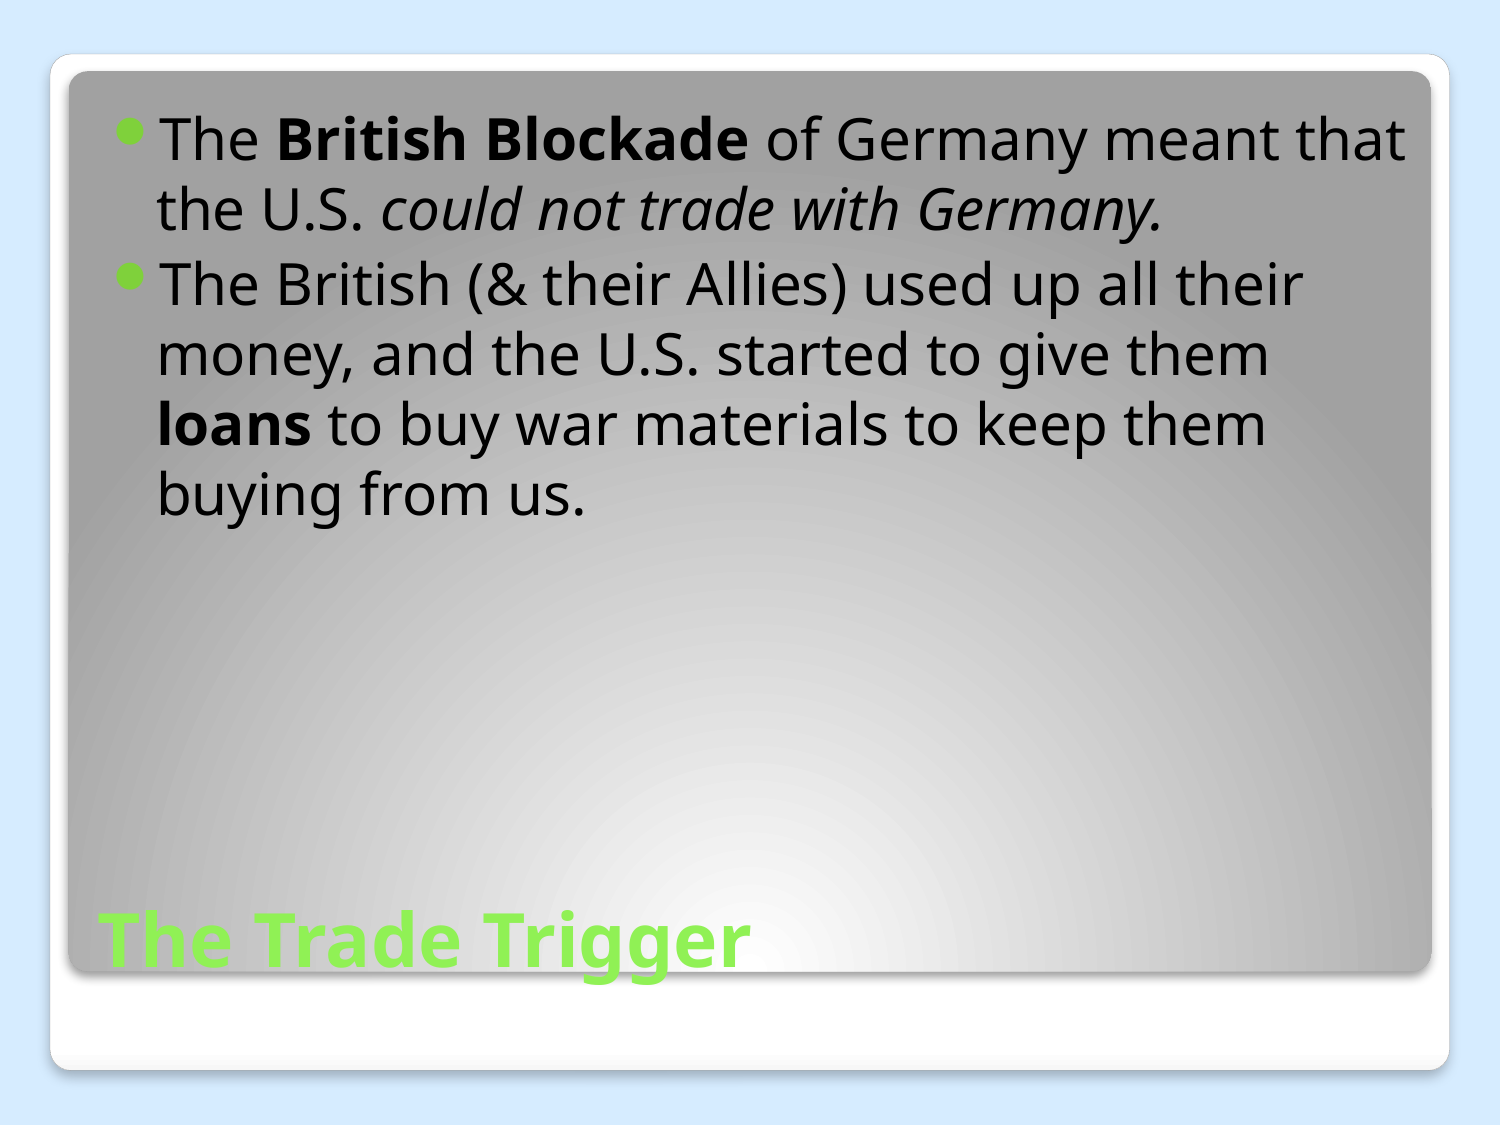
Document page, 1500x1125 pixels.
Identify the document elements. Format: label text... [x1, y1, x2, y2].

list The British Blockade of Germany meant that the U.S. could not trade with Germany. The British (& their Allies) used up all their money, and the U.S. started to give them loans to buy war materials to keep them buying from us. [82, 86, 1425, 774]
title The Trade Trigger [82, 817, 1425, 990]
